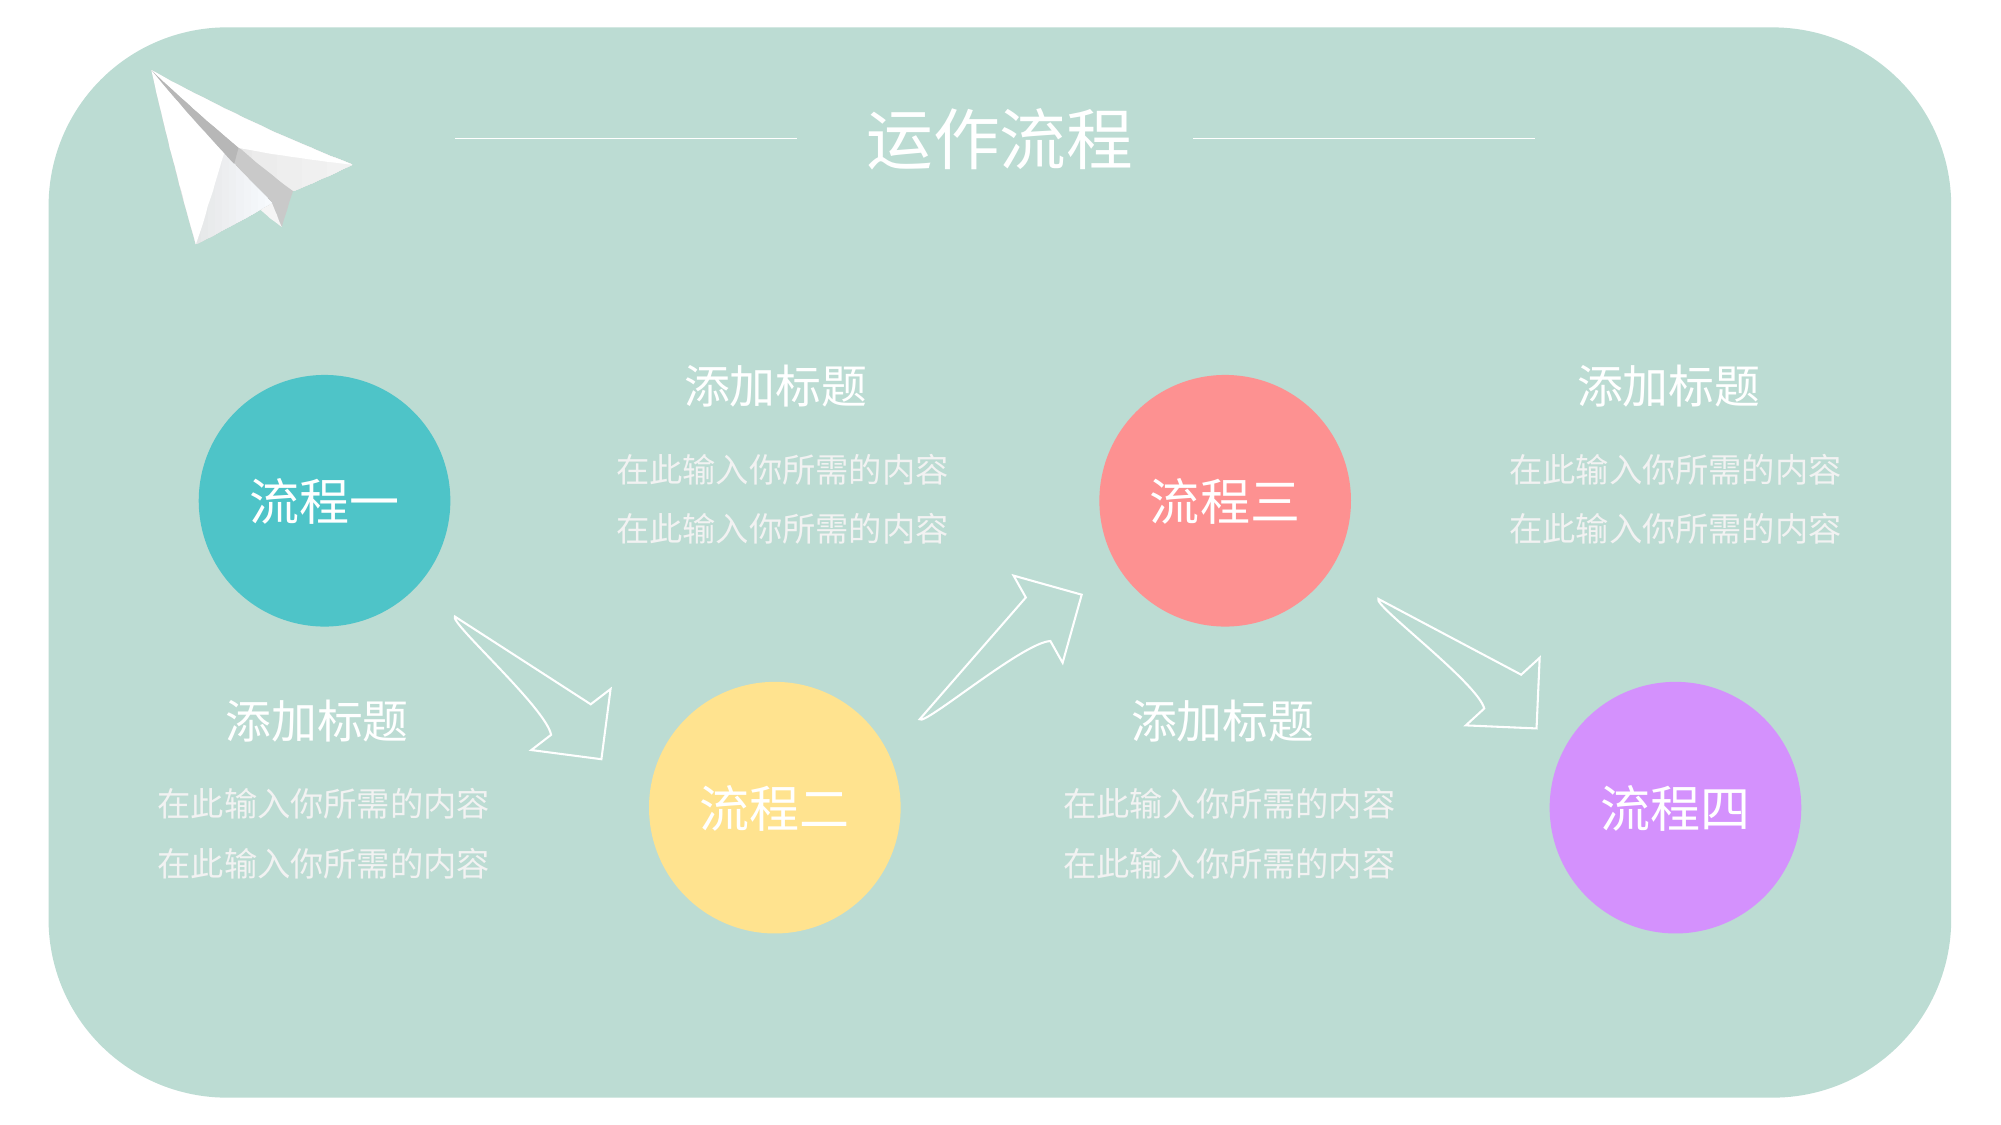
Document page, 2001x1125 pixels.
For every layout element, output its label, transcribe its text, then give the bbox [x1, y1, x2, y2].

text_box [648, 681, 901, 934]
text_box 运作流程 [840, 90, 1160, 185]
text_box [557, 350, 1008, 558]
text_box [198, 374, 451, 627]
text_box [151, 69, 353, 245]
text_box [1549, 681, 1802, 934]
text_box [1377, 597, 1541, 730]
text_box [99, 685, 549, 933]
text_box [917, 573, 1083, 721]
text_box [1004, 685, 1455, 933]
text_box [47, 26, 1953, 1099]
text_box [1450, 350, 1901, 558]
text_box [1099, 374, 1351, 627]
text_box [453, 614, 612, 761]
